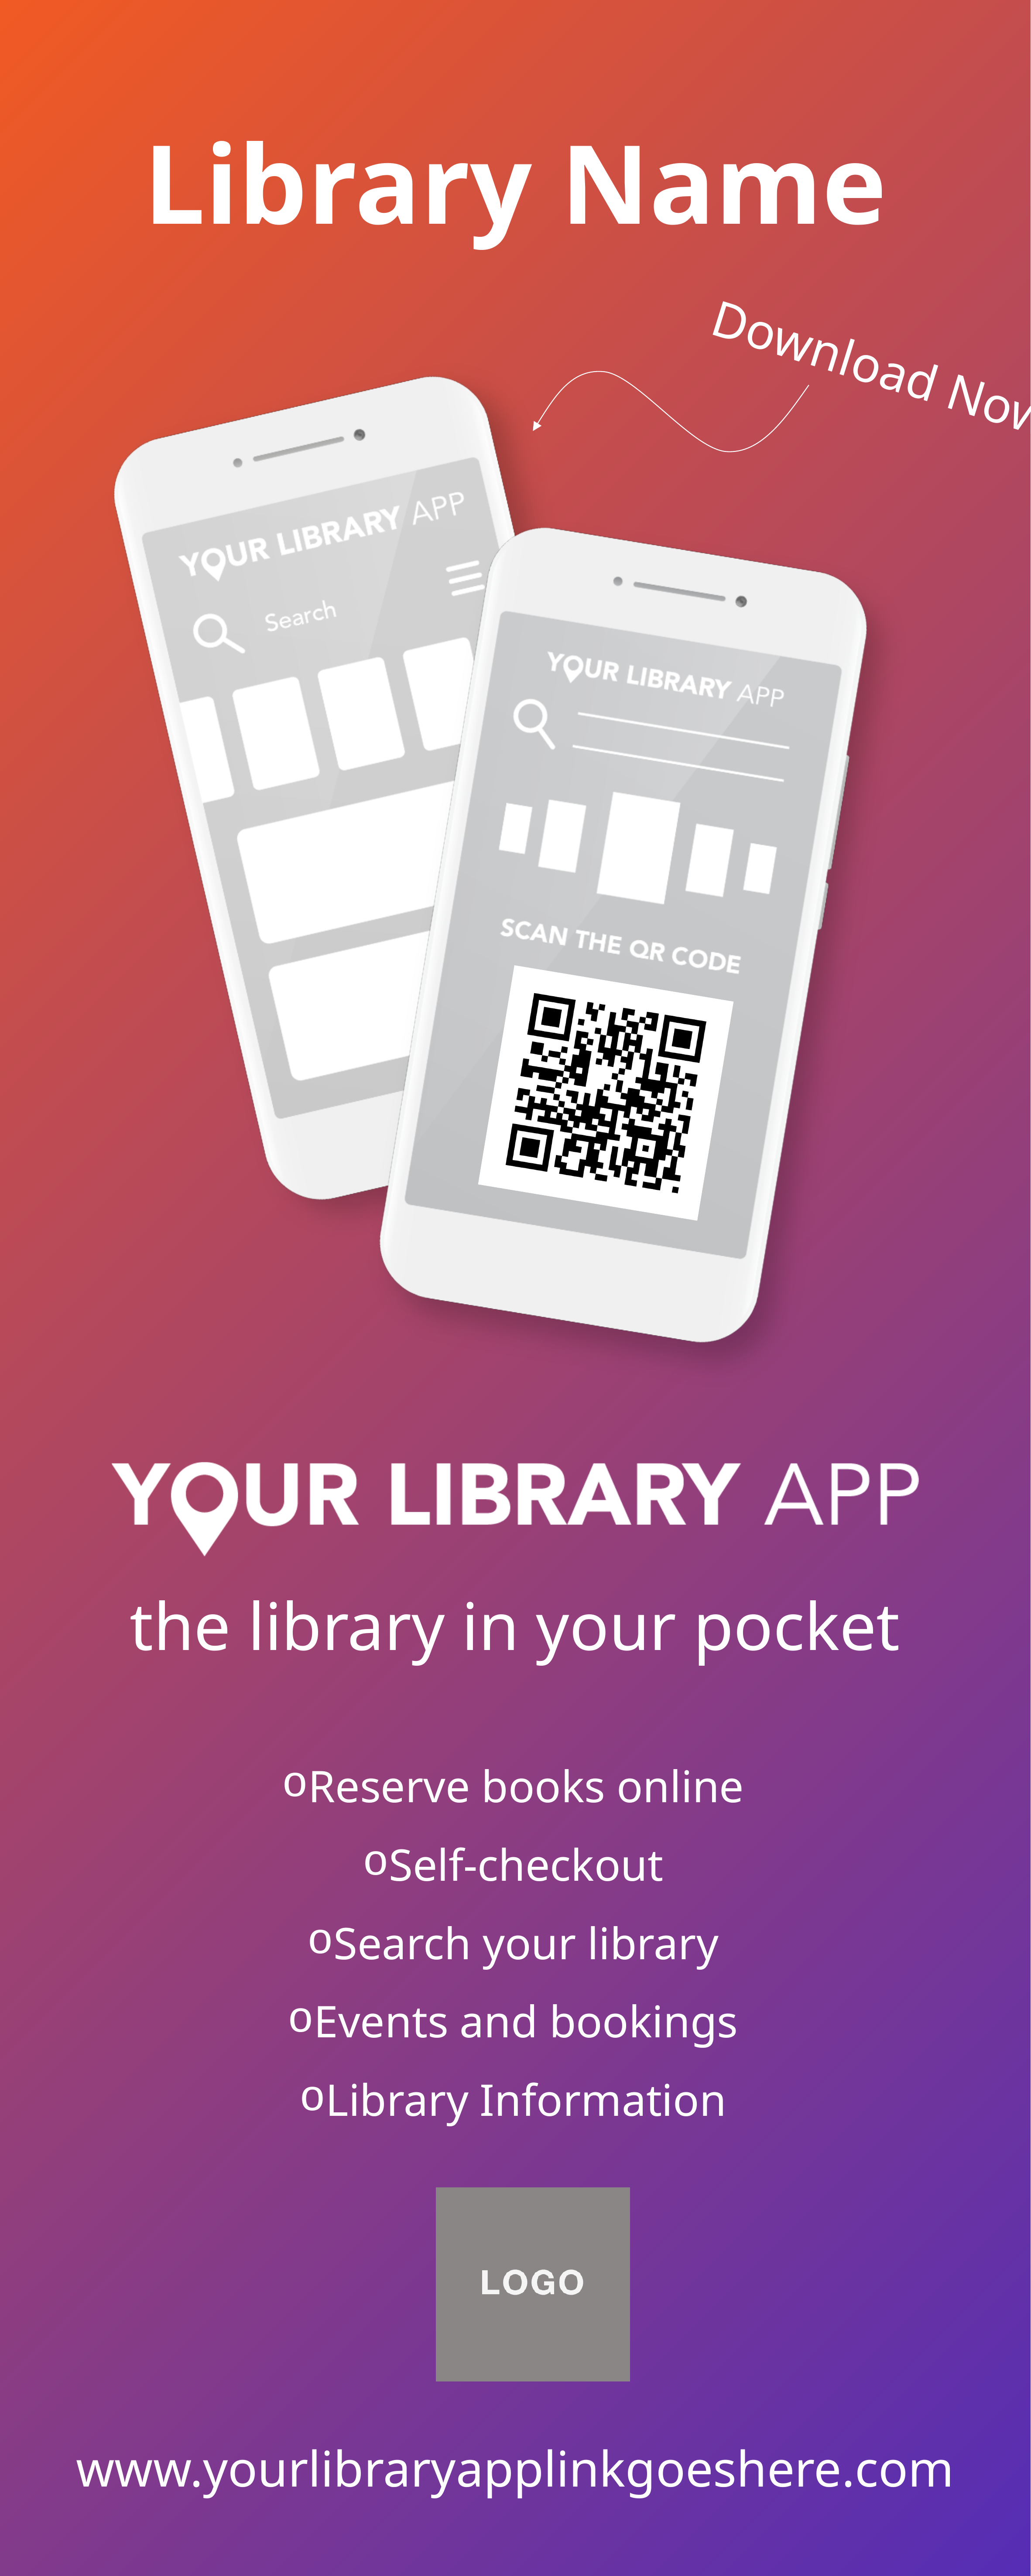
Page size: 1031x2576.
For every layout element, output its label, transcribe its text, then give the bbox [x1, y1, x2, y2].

text_box Reserve books online Self-checkout Search your library Events and bookings Library Information [0, 1729, 1031, 2128]
text_box the library in your pocket [83, 1582, 947, 1667]
text_box www.yourlibraryapplinkgoeshere.com [0, 2434, 1031, 2500]
text_box Download Now [713, 281, 1031, 448]
picture [436, 2187, 630, 2381]
text_box Library Name [64, 112, 967, 249]
text_box [714, 385, 809, 440]
picture [0, 234, 1029, 1556]
